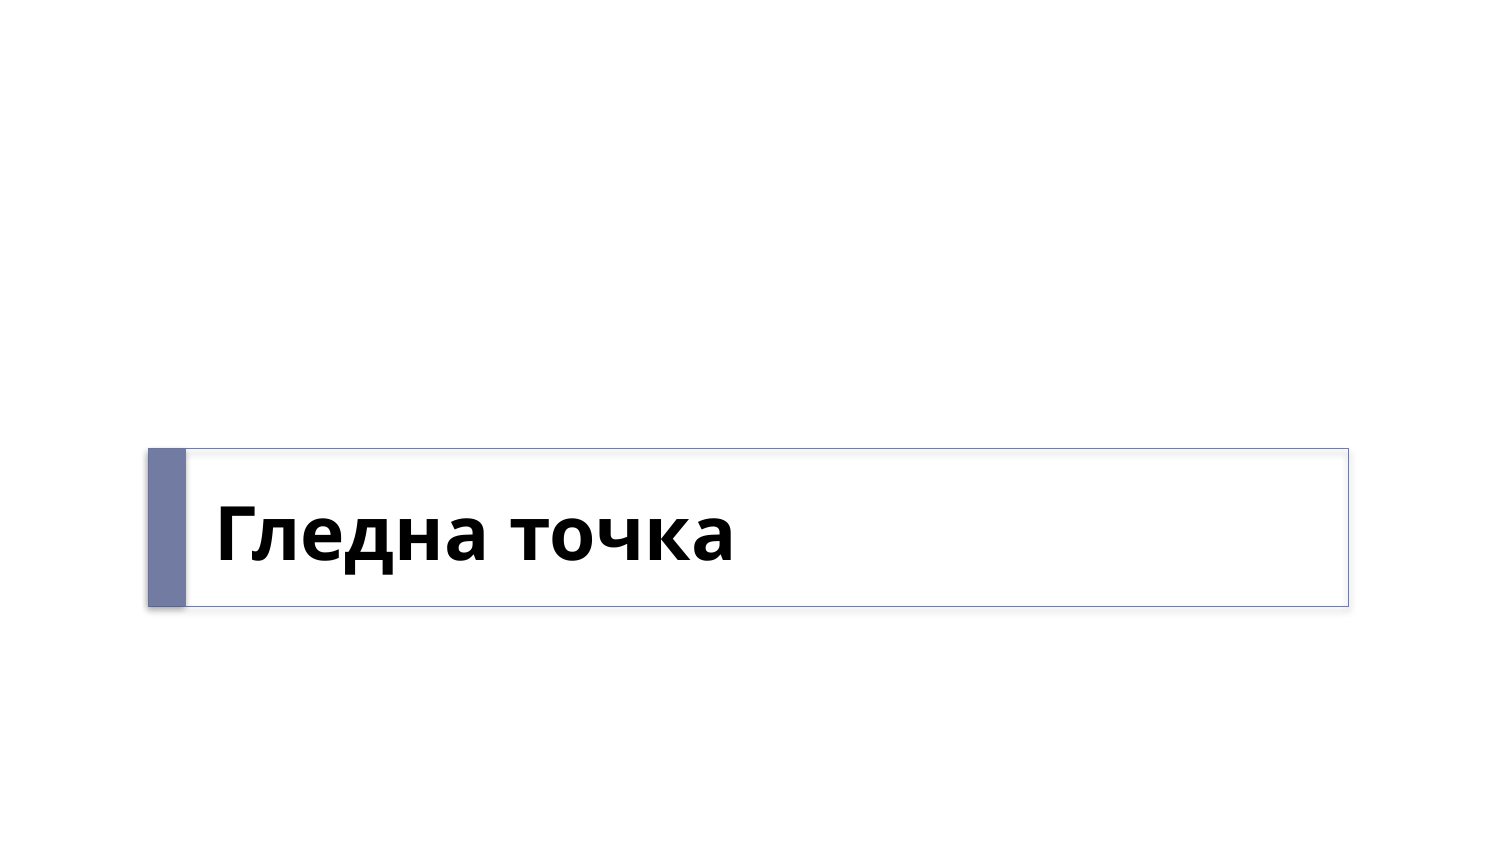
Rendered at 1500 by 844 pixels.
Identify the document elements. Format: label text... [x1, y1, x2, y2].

title Гледна точка [200, 478, 1320, 600]
